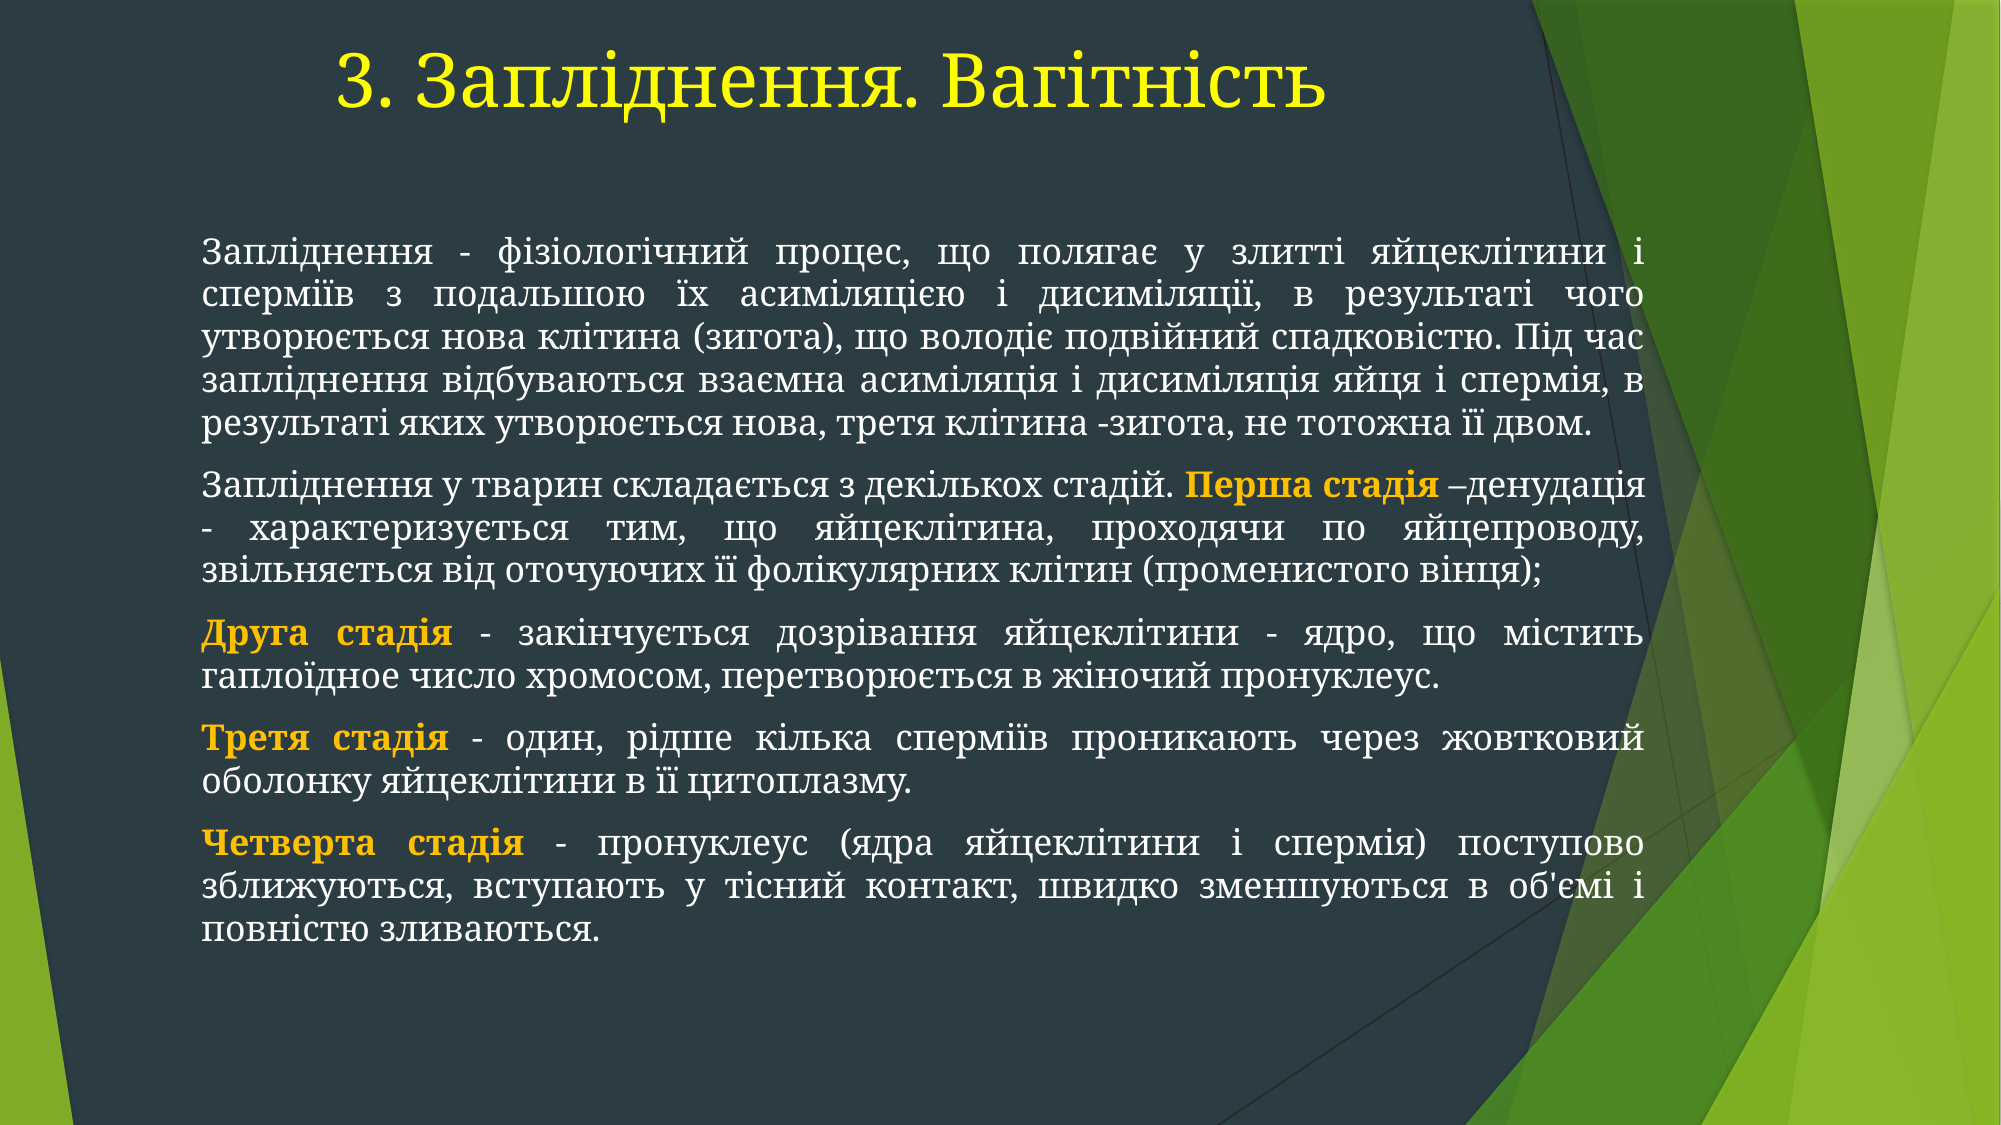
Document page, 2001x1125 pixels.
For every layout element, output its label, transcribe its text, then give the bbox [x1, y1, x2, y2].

list Запліднення - фізіологічний процес, що полягає у злитті яйцеклітини і сперміїв з подальшою їх асиміляцією і дисиміляції, в результаті чого утворюється нова клітина (зигота), що володіє подвійний спадковістю. Під час запліднення відбуваються взаємна асиміляція і дисиміляція яйця і спермія, в результаті яких утворюється нова, третя клітина -зигота, не тотожна її двом. Запліднення у тварин складається з декількох стадій. Перша стадія –денудація - характеризується тим, що яйцеклітина, проходячи по яйцепроводу, звільняється від оточуючих її фолікулярних клітин (променистого вінця); Друга стадія - закінчується дозрівання яйцеклітини - ядро, що містить гаплоїдное число хромосом, перетворюється в жіночий пронуклеус. Третя стадія - один, рідше кілька сперміїв проникають через жовтковий оболонку яйцеклітини в її цитоплазму. Четверта стадія - пронуклеус (ядра яйцеклітини і спермія) поступово зближуються, вступають у тісний контакт, швидко зменшуються в об'ємі і повністю зливаються. [186, 202, 1661, 975]
title 3. Запліднення. Вагітність [127, 14, 1538, 140]
